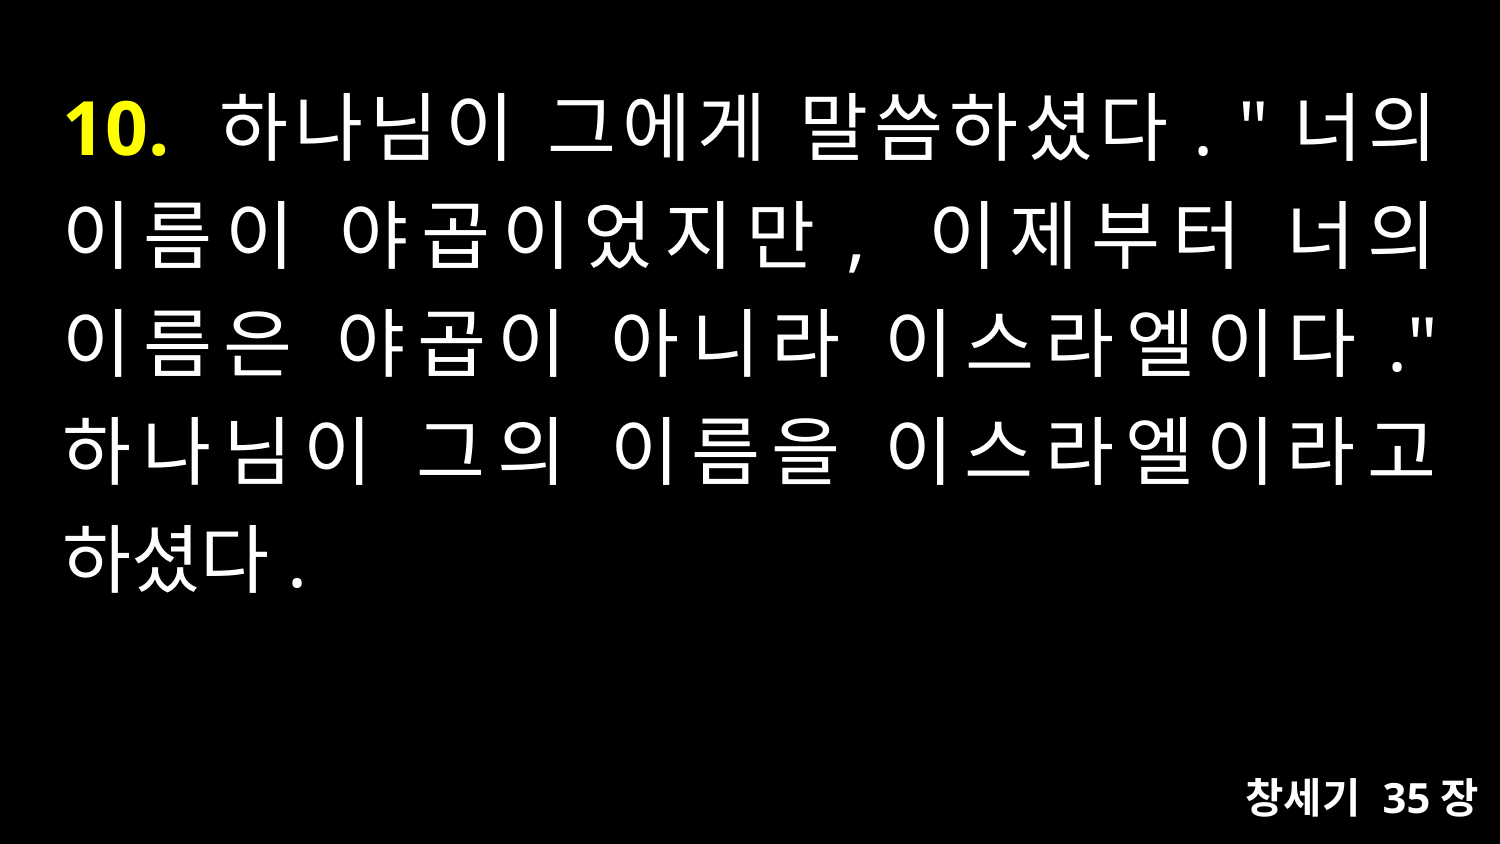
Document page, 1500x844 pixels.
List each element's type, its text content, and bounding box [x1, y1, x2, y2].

title 10. 하나님이 그에게 말씀하셨다. "너의 이름이 야곱이었지만, 이제부터 너의 이름은 야곱이 아니라 이스라엘이다." 하나님이 그의 이름을 이스라엘이라고 하셨다. [0, 0, 1500, 844]
subtitle 창세기 35장 [916, 770, 1500, 844]
